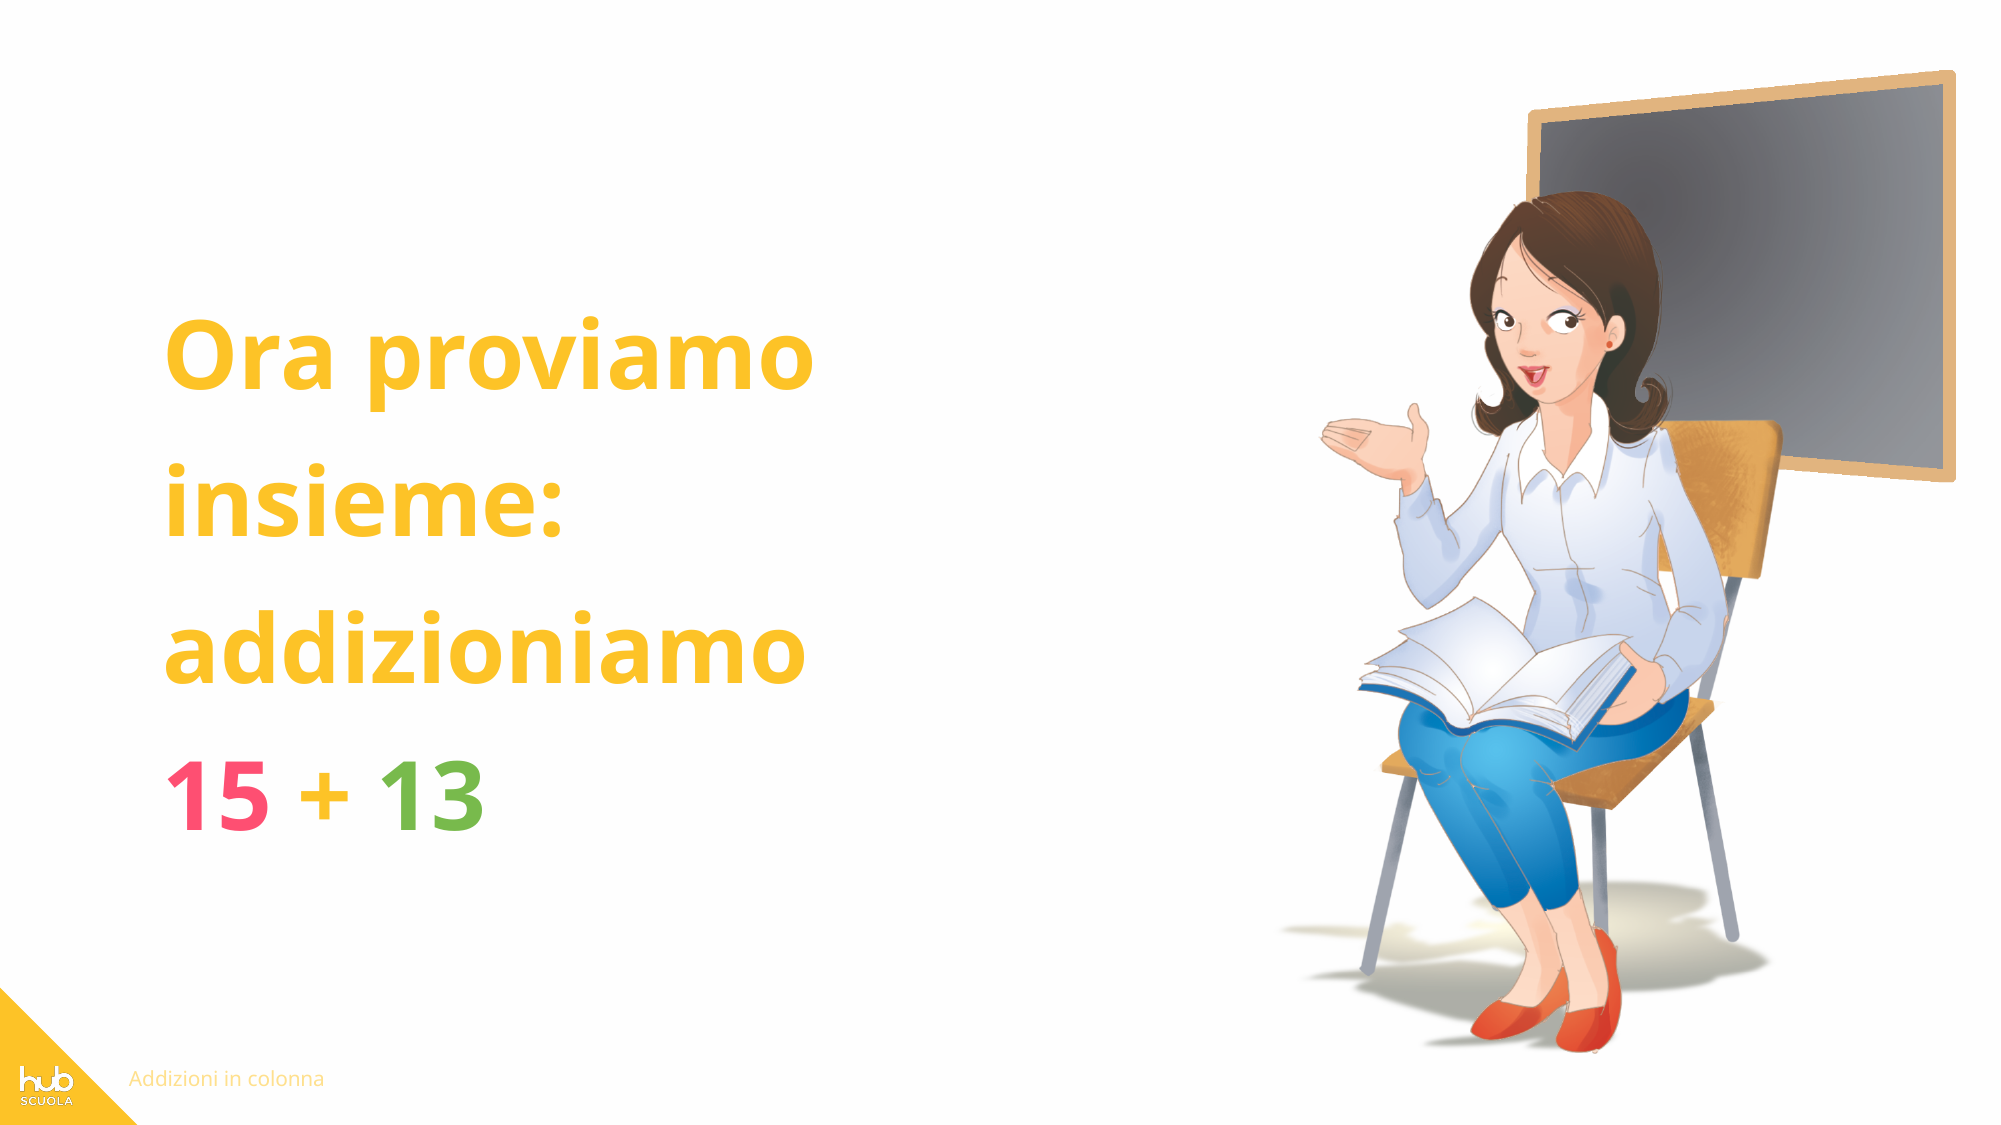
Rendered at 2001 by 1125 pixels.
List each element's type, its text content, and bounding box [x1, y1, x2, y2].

picture [20, 1066, 74, 1106]
text_box Ora proviamo insieme: addizioniamo 15 + 13 [155, 253, 938, 858]
picture [1272, 70, 1956, 1055]
